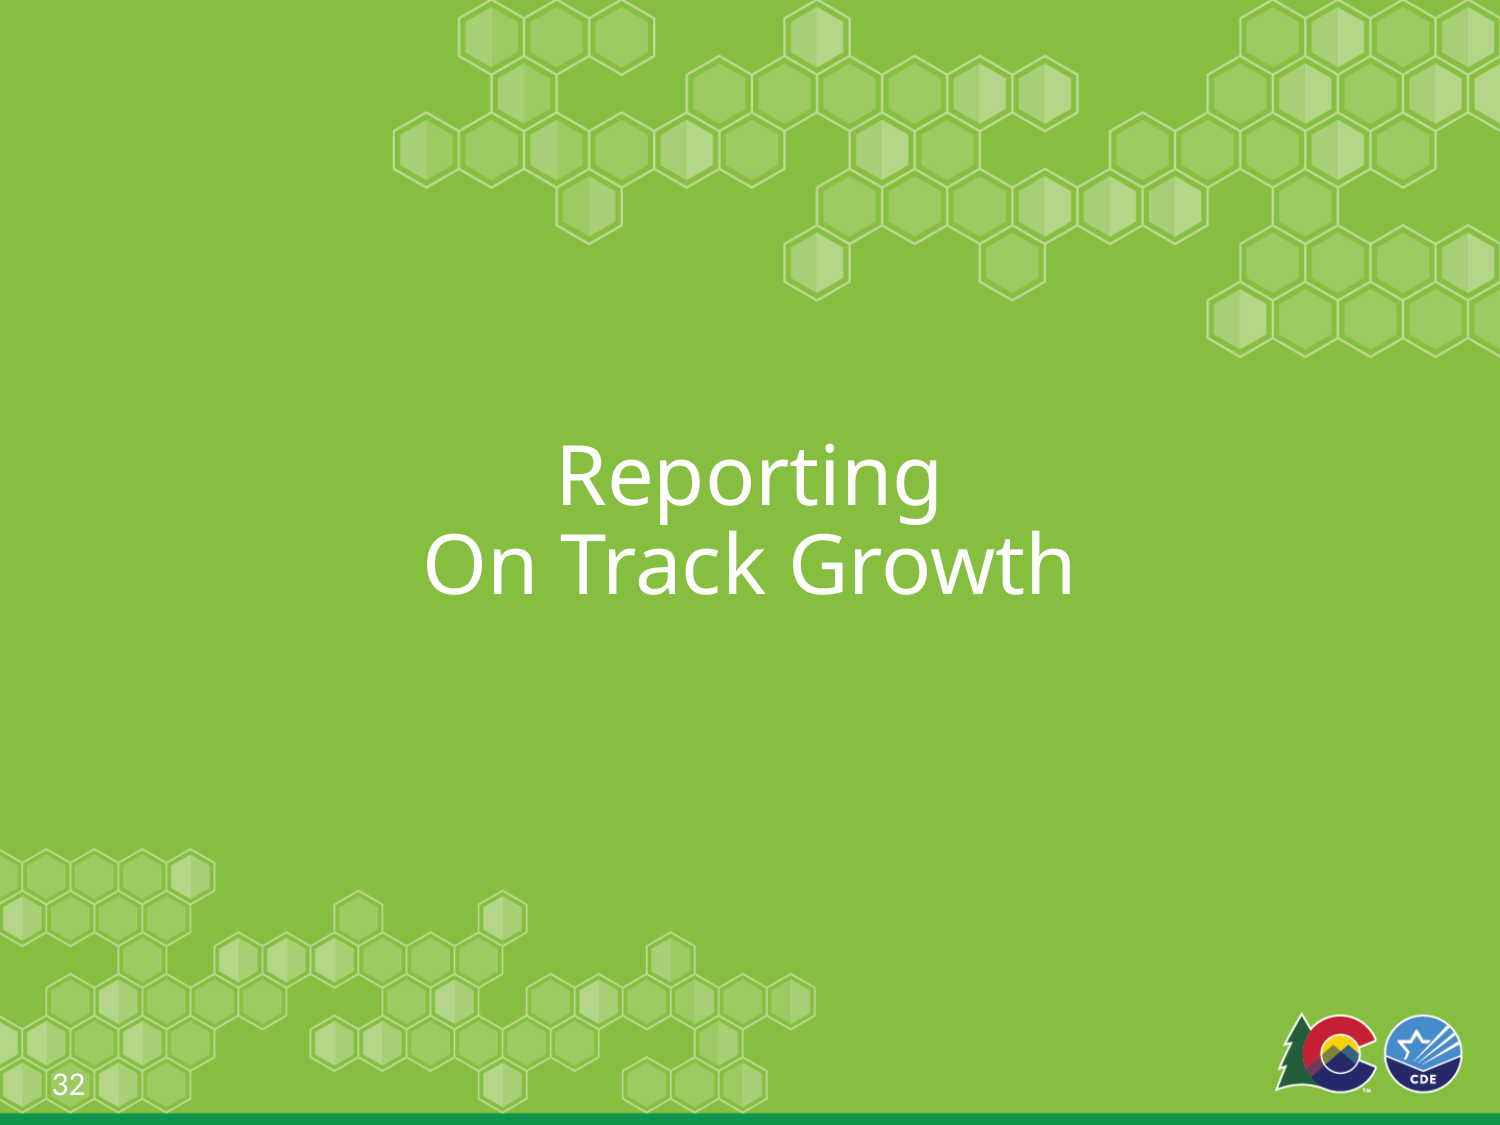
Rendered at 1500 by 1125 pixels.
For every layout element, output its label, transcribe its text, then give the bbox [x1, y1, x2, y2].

title Reporting On Track Growth [112, 425, 1388, 810]
picture [0, 0, 1500, 1125]
slide_number 32 [36, 1054, 375, 1115]
